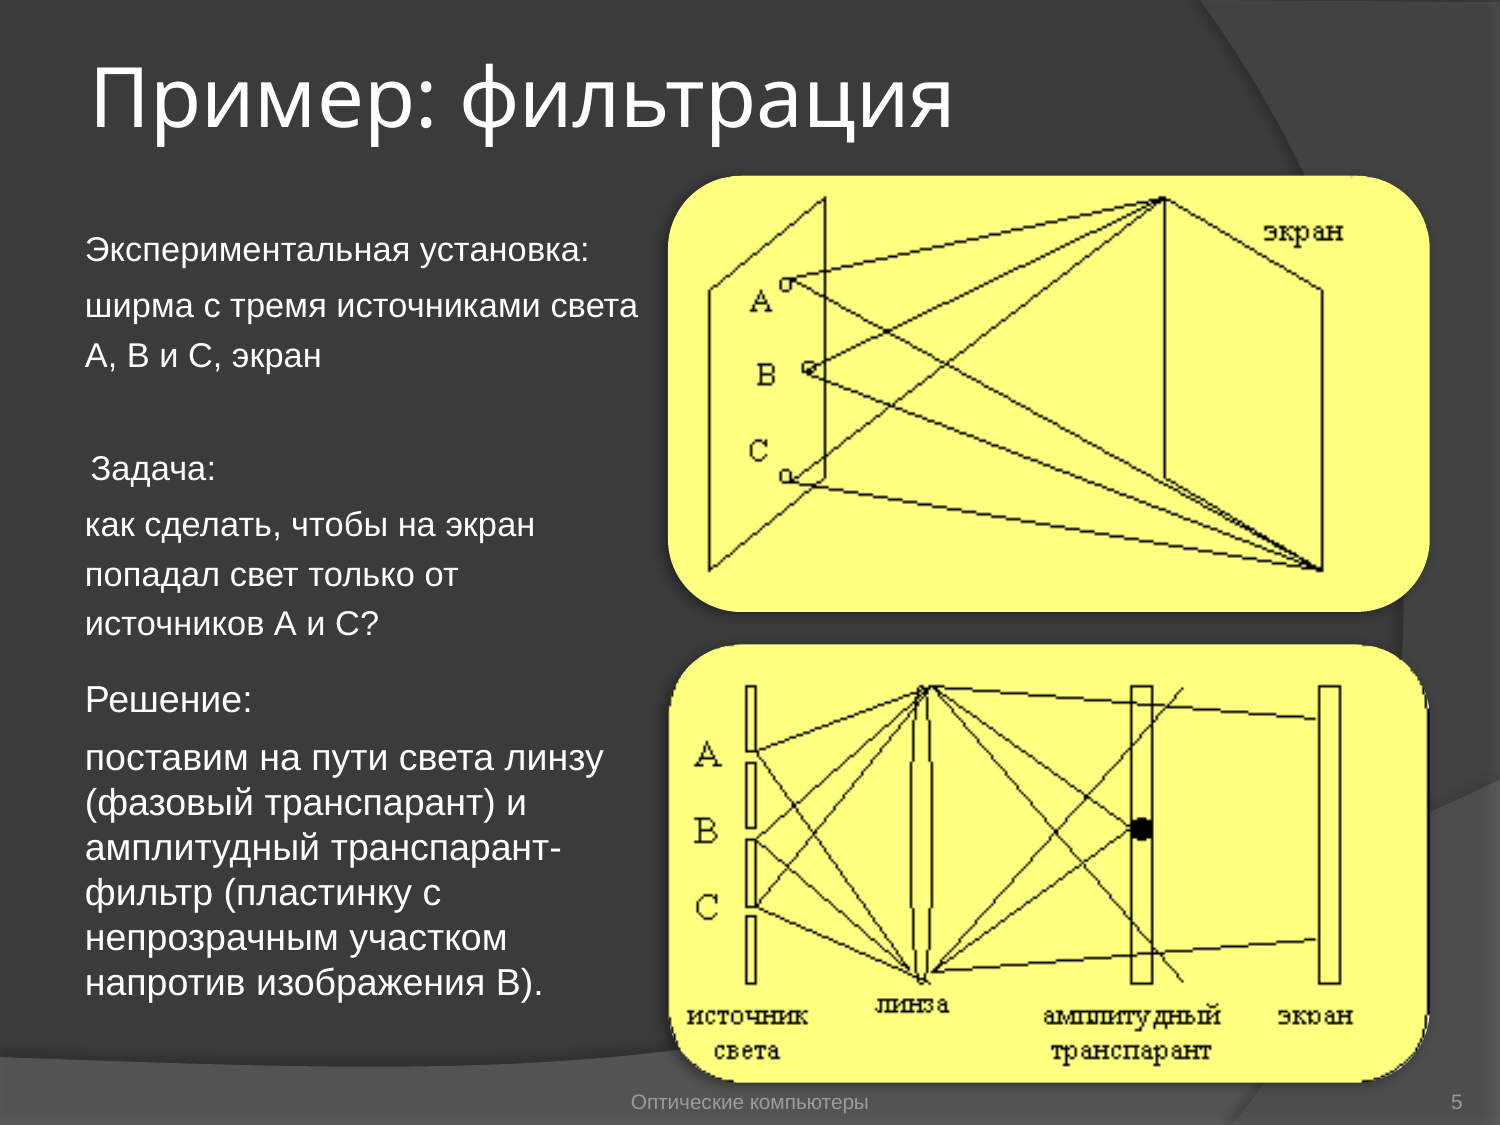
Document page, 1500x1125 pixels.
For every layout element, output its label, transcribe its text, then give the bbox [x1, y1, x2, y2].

picture [667, 175, 1430, 613]
slide_number 5 [1337, 1053, 1463, 1114]
list Экспериментальная установка: ширма с тремя источниками света А, В и С, экран Задача: как сделать, чтобы на экран попадал свет только от источников А и С? [70, 210, 657, 657]
text_box Решение: поставим на пути света линзу (фазовый транспарант) и амплитудный транспарант-фильтр (пластинку с непрозрачным участком напротив изображения В). [70, 667, 659, 1011]
footer Оптические компьютеры [512, 1053, 988, 1114]
title Пример: фильтрация [82, 23, 973, 164]
picture [667, 644, 1430, 1083]
